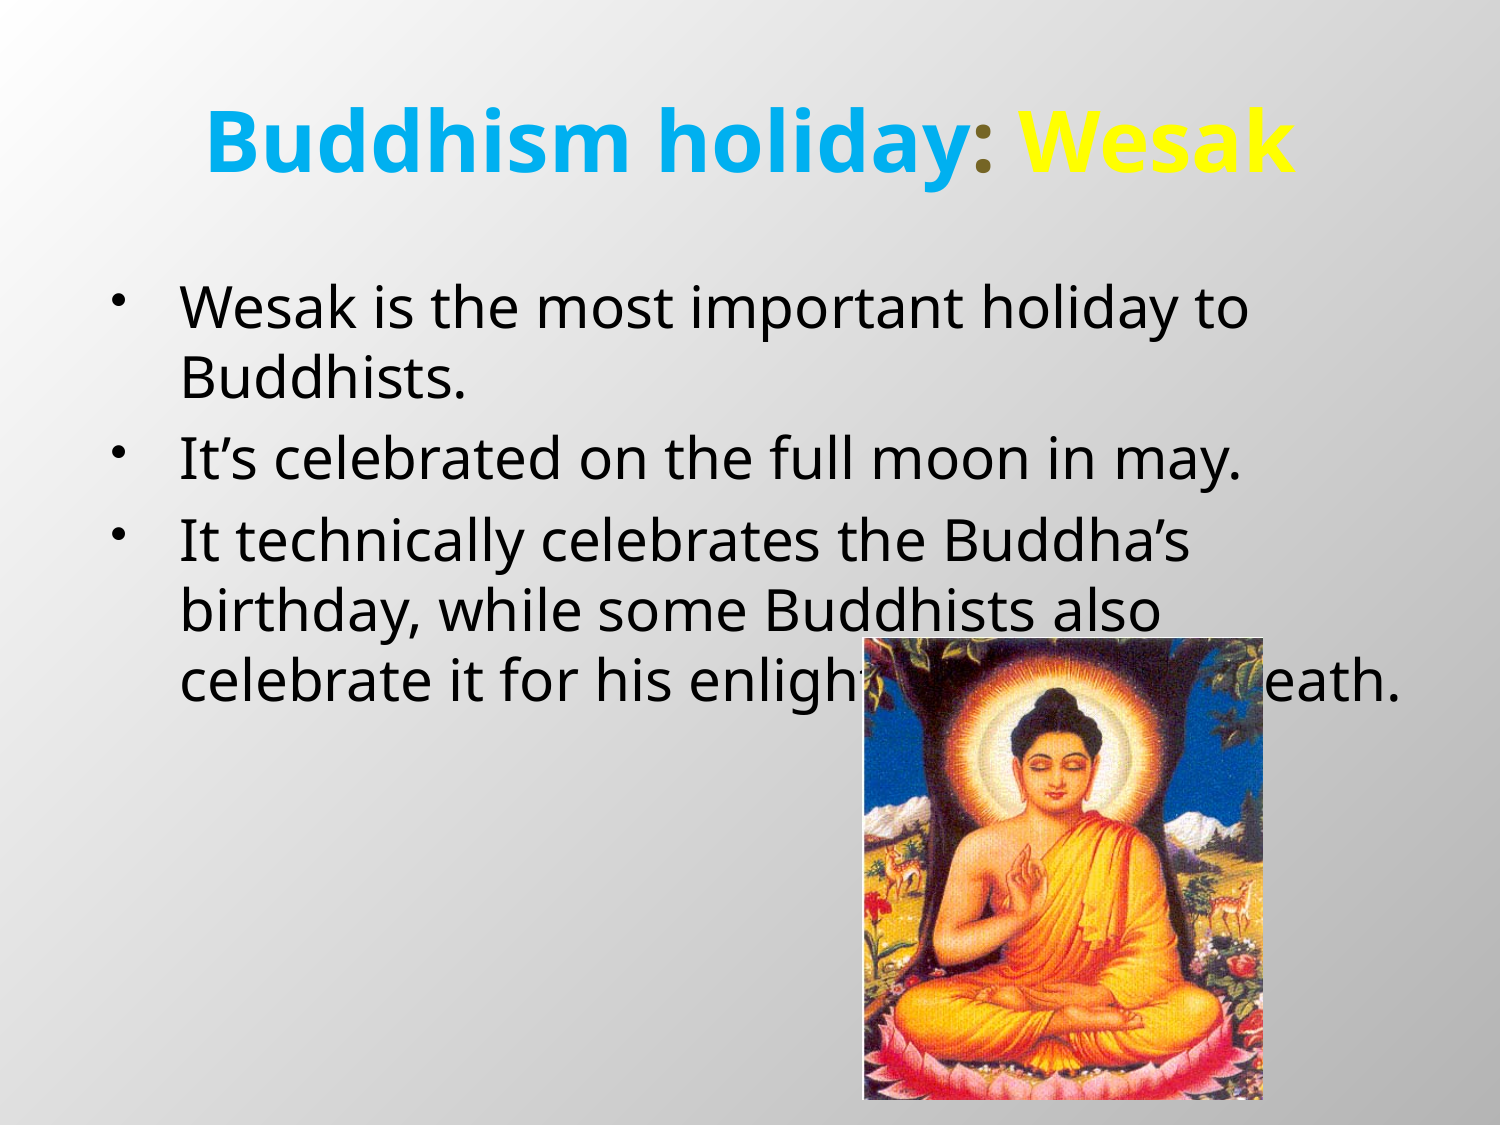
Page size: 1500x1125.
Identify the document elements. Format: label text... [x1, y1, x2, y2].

title Buddhism holiday: Wesak [75, 45, 1425, 233]
picture [862, 637, 1263, 1101]
list Wesak is the most important holiday to Buddhists. It’s celebrated on the full moon in may. It technically celebrates the Buddha’s birthday, while some Buddhists also celebrate it for his enlightenment and death. [75, 262, 1425, 1035]
